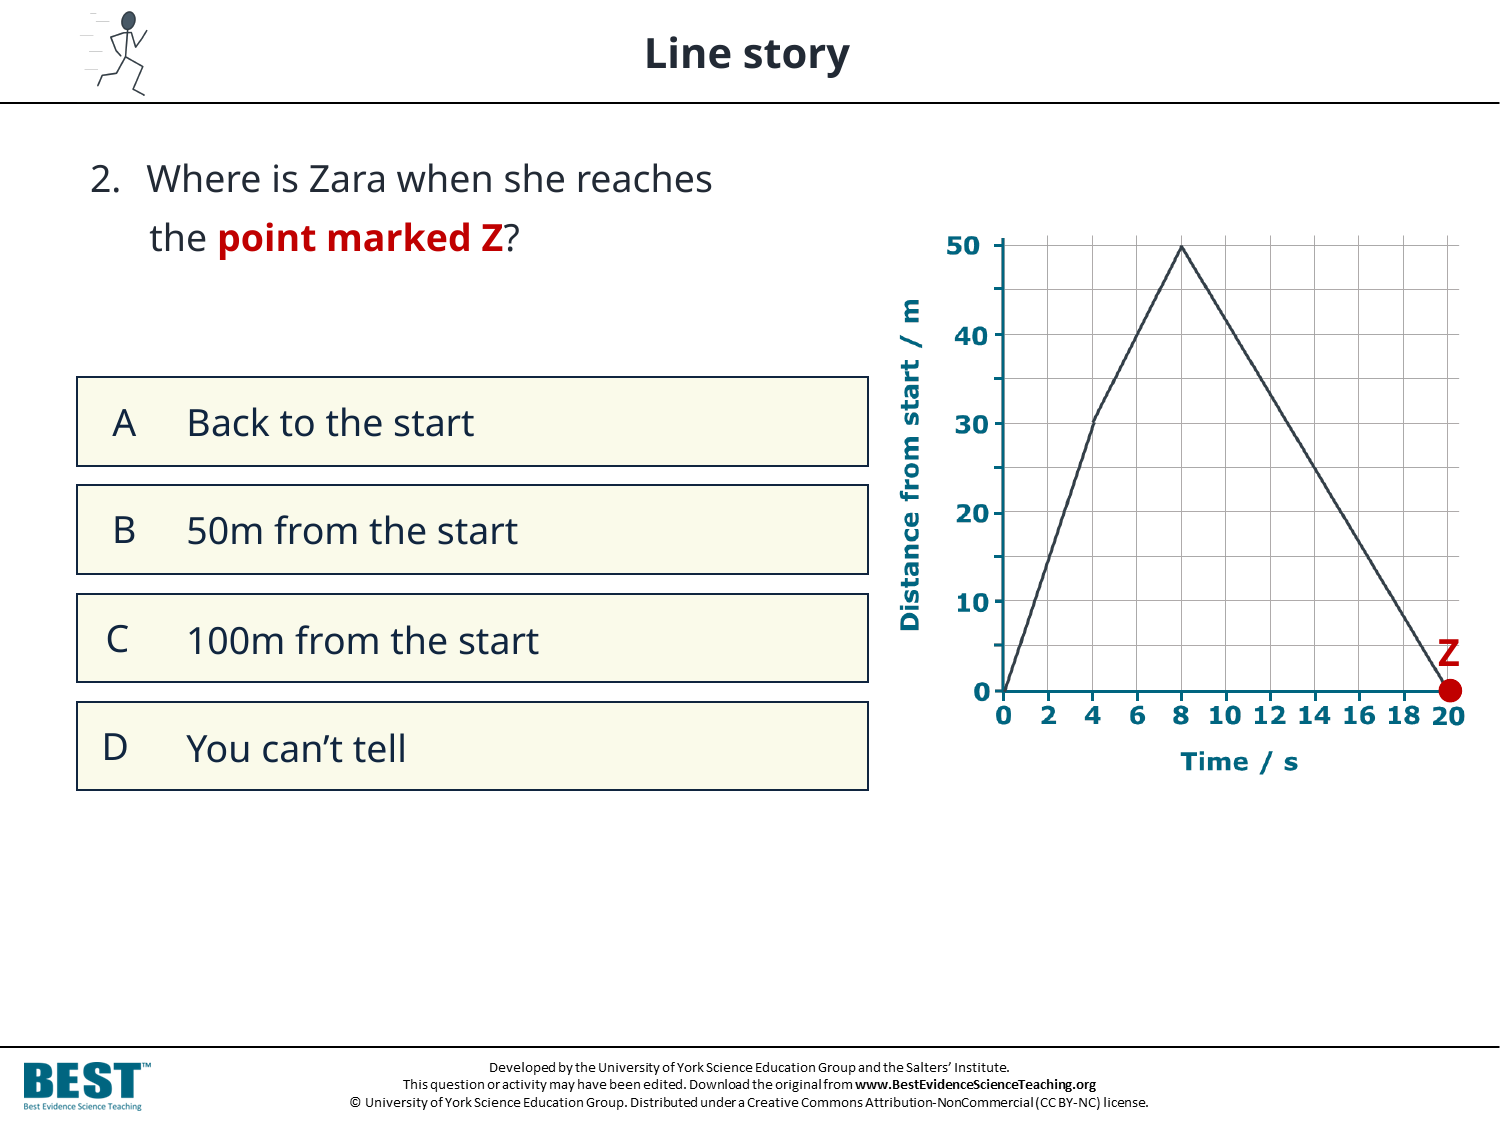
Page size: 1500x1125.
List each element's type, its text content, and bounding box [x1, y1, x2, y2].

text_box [77, 377, 868, 791]
text_box Line story [23, 4, 1471, 99]
picture [0, 11, 1500, 1122]
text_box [885, 221, 1480, 791]
